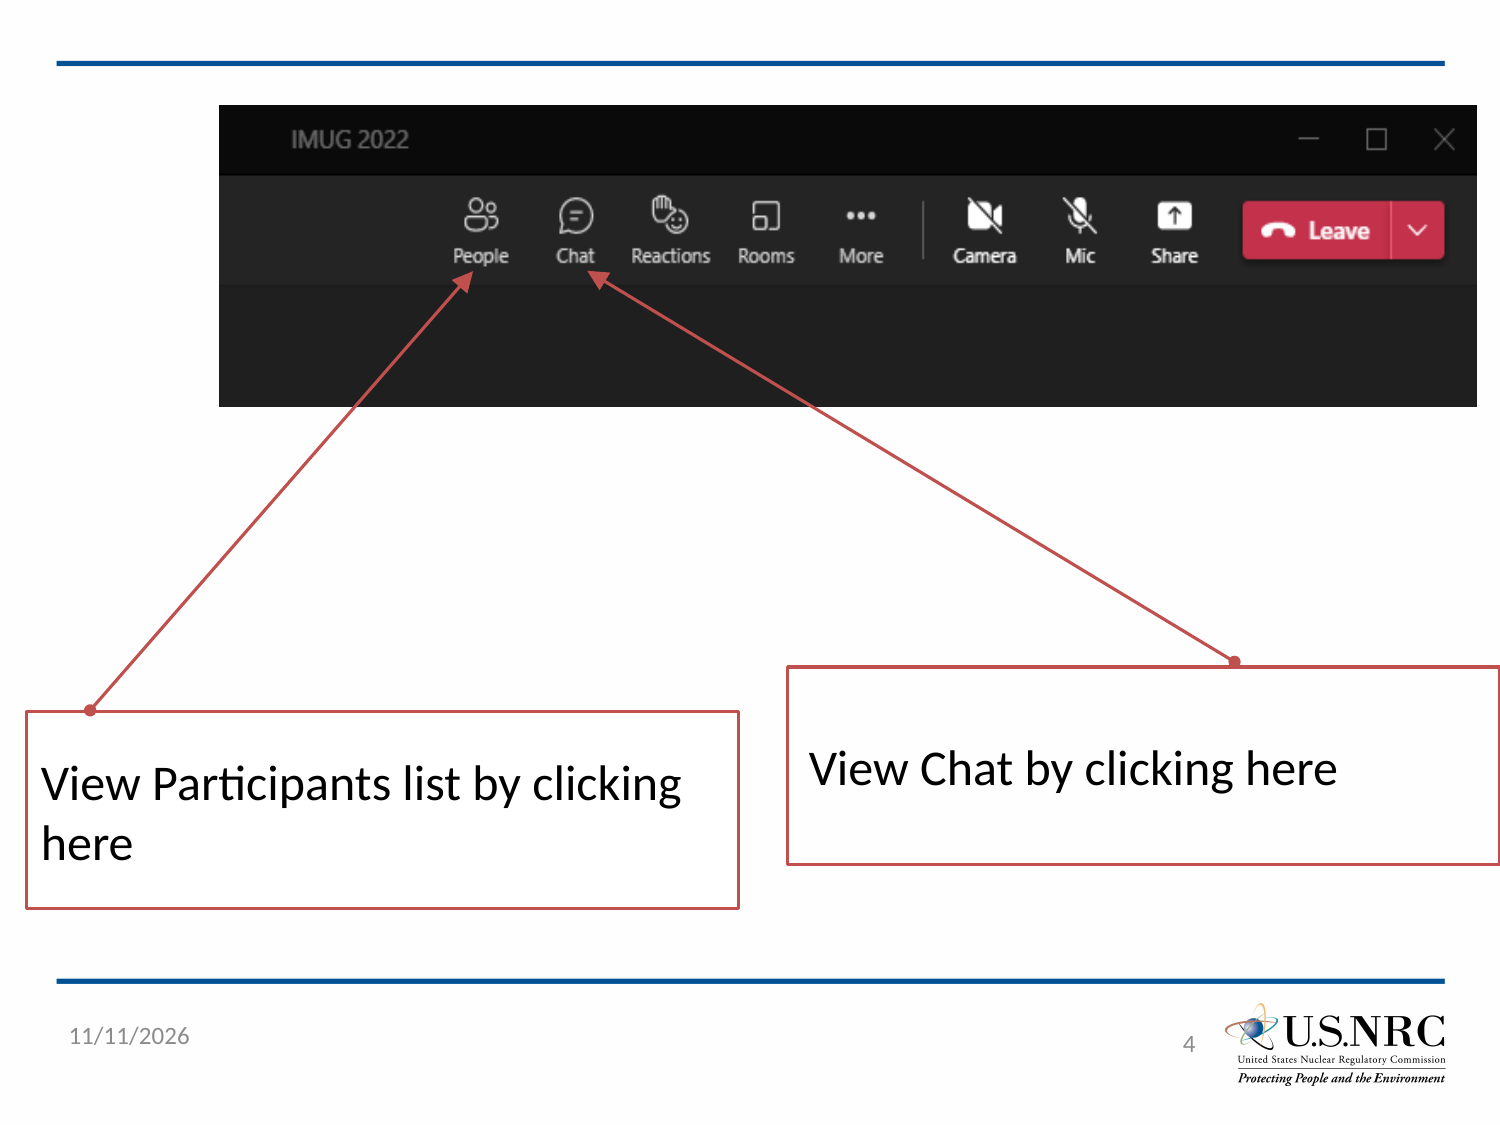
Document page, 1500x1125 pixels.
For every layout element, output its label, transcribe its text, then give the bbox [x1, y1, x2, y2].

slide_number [53, 1004, 404, 1065]
text_box View Chat by clicking here [786, 415, 1500, 867]
text_box View Participants list by clicking here [24, 415, 741, 911]
slide_number 4 [1030, 1012, 1211, 1073]
picture [0, 0, 1500, 1125]
